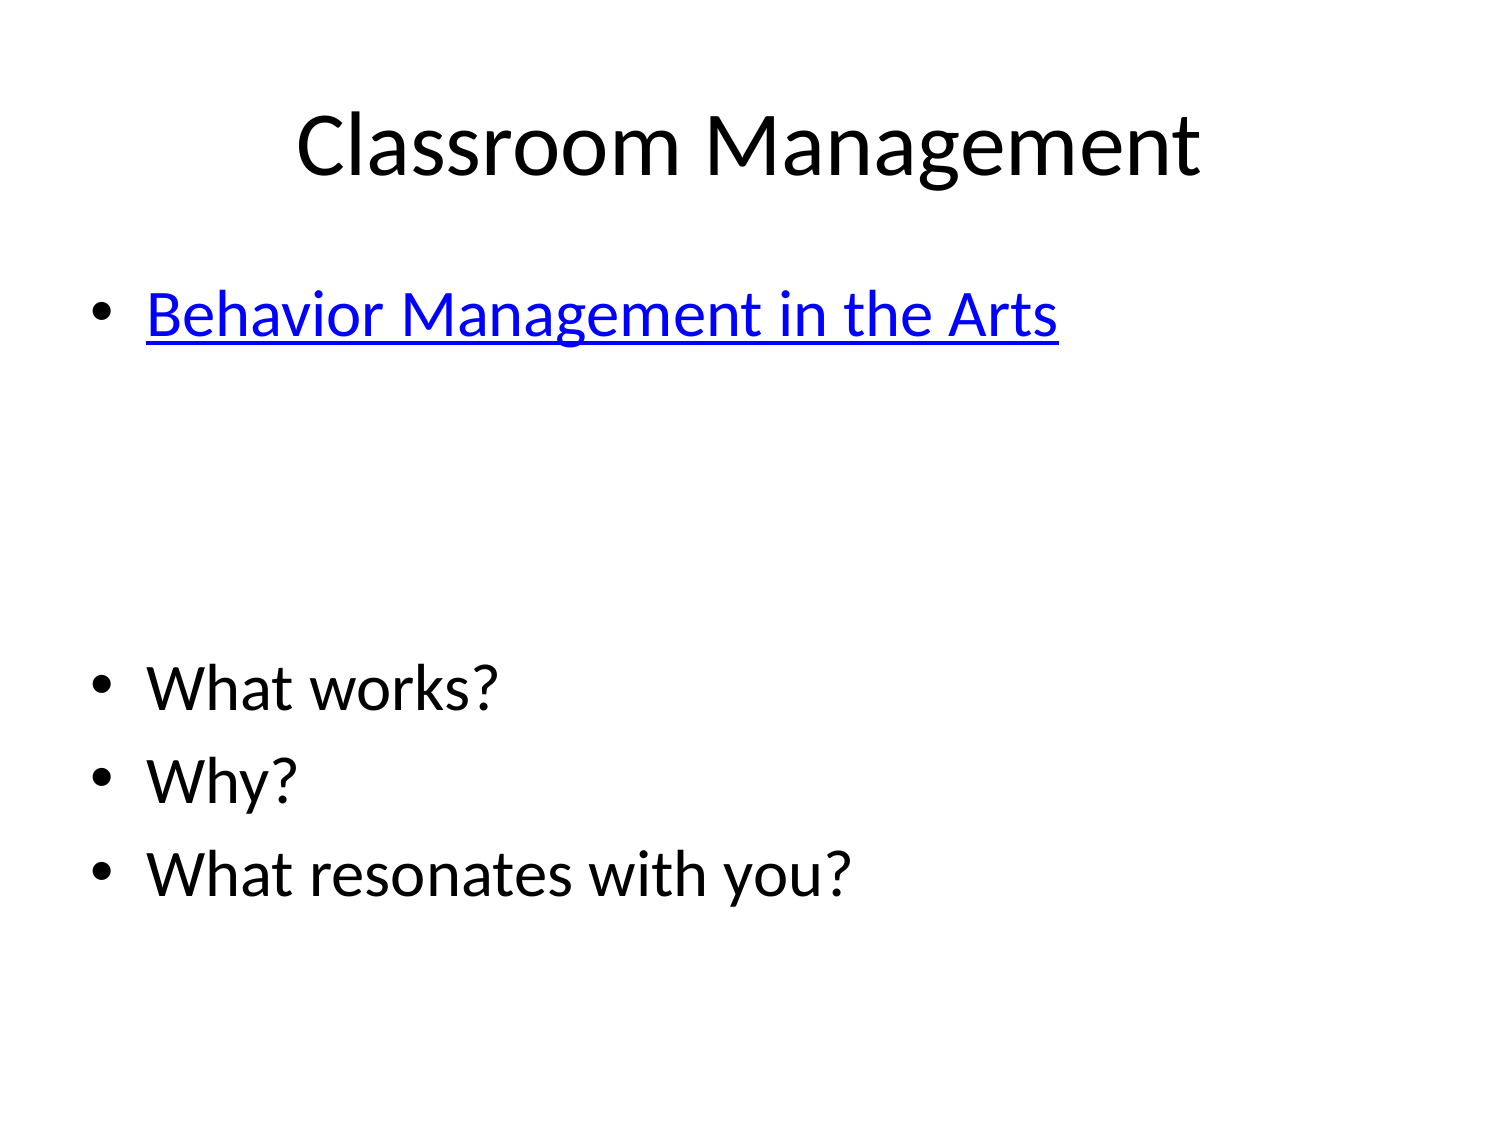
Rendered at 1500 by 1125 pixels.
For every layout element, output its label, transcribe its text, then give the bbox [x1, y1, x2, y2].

list Behavior Management in the Arts What works? Why? What resonates with you? [75, 262, 1425, 1005]
title Classroom Management [75, 45, 1425, 233]
